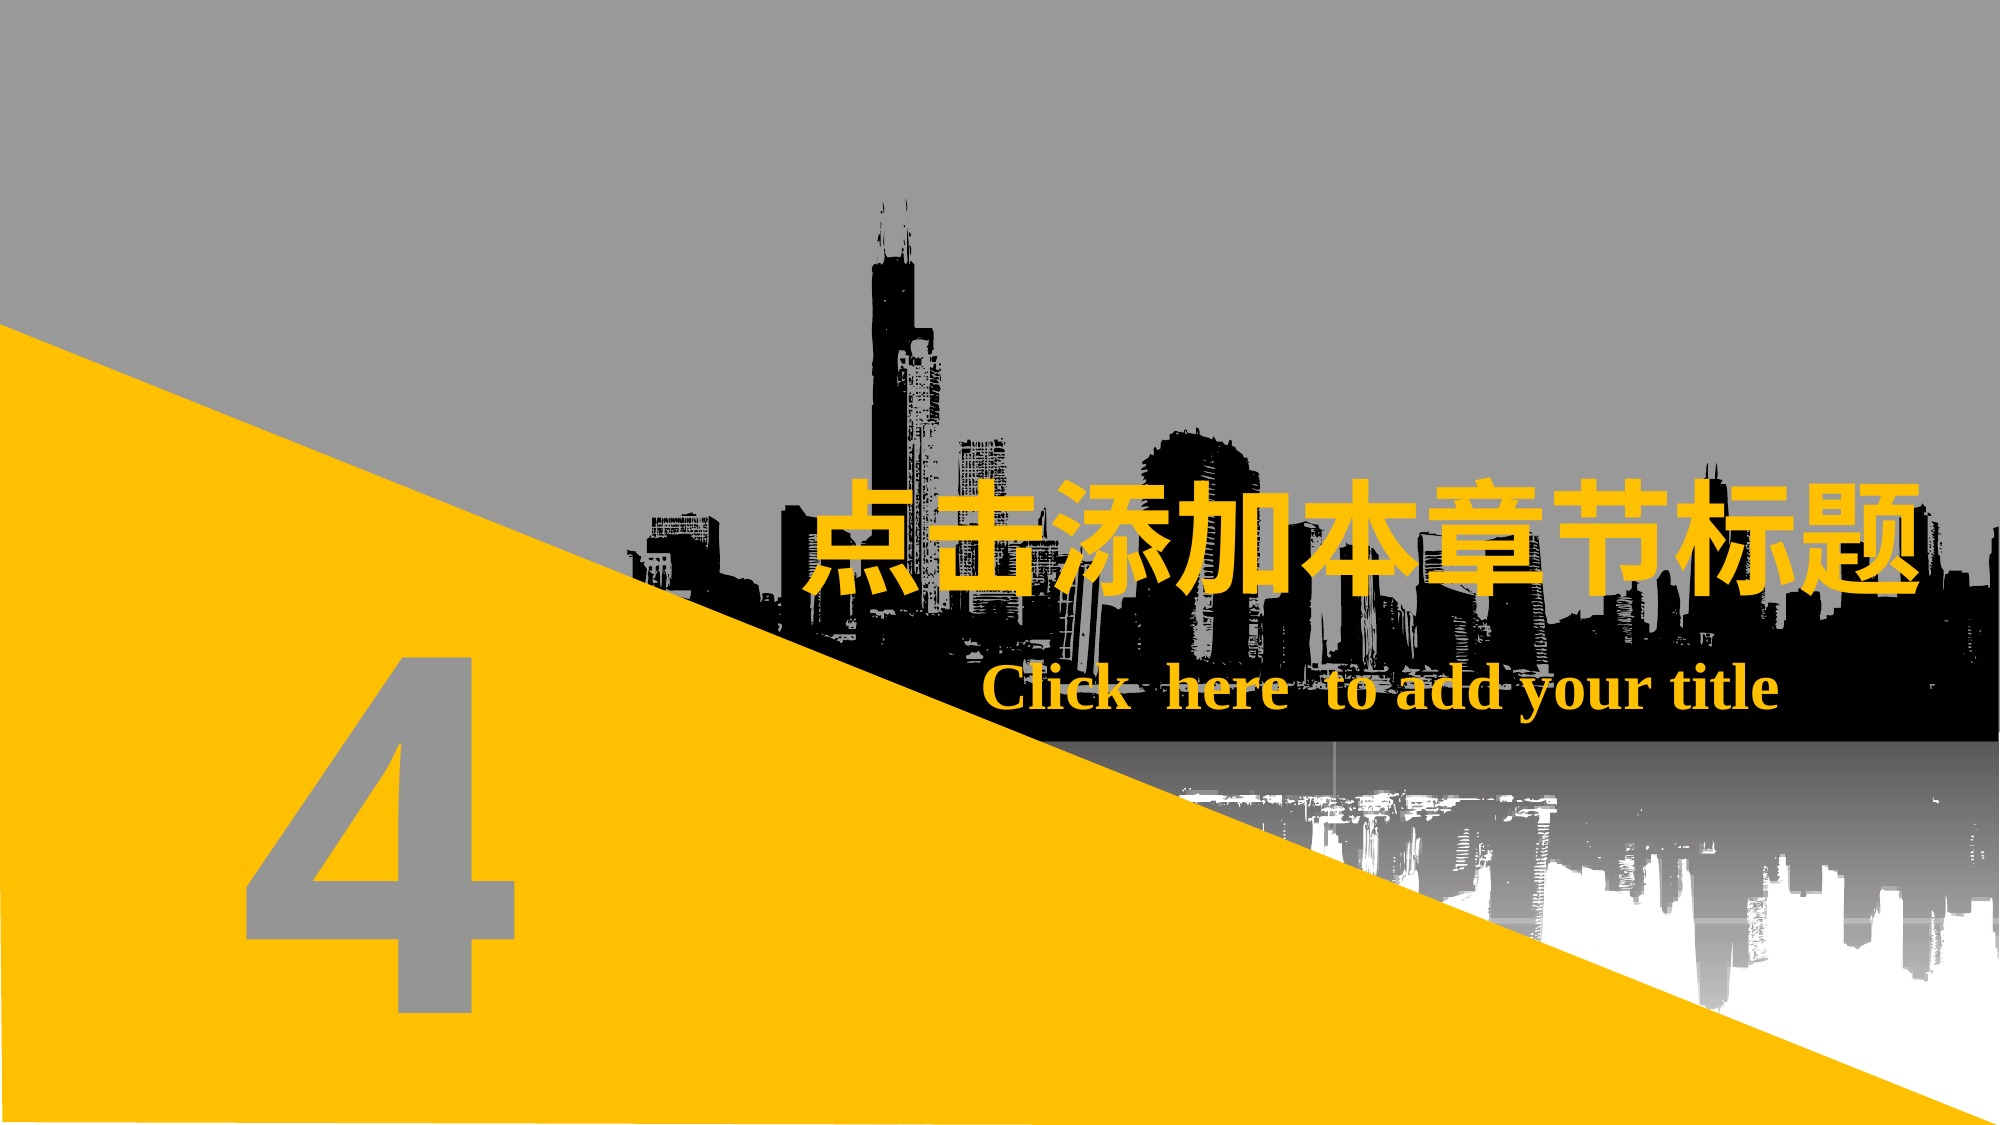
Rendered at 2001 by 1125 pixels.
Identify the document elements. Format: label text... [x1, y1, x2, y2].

text_box [0, 323, 2000, 1125]
text_box Click here to add your title [965, 635, 1810, 731]
text_box 4 [223, 508, 542, 1121]
text_box 点击添加本章节标题 [769, 452, 1953, 618]
